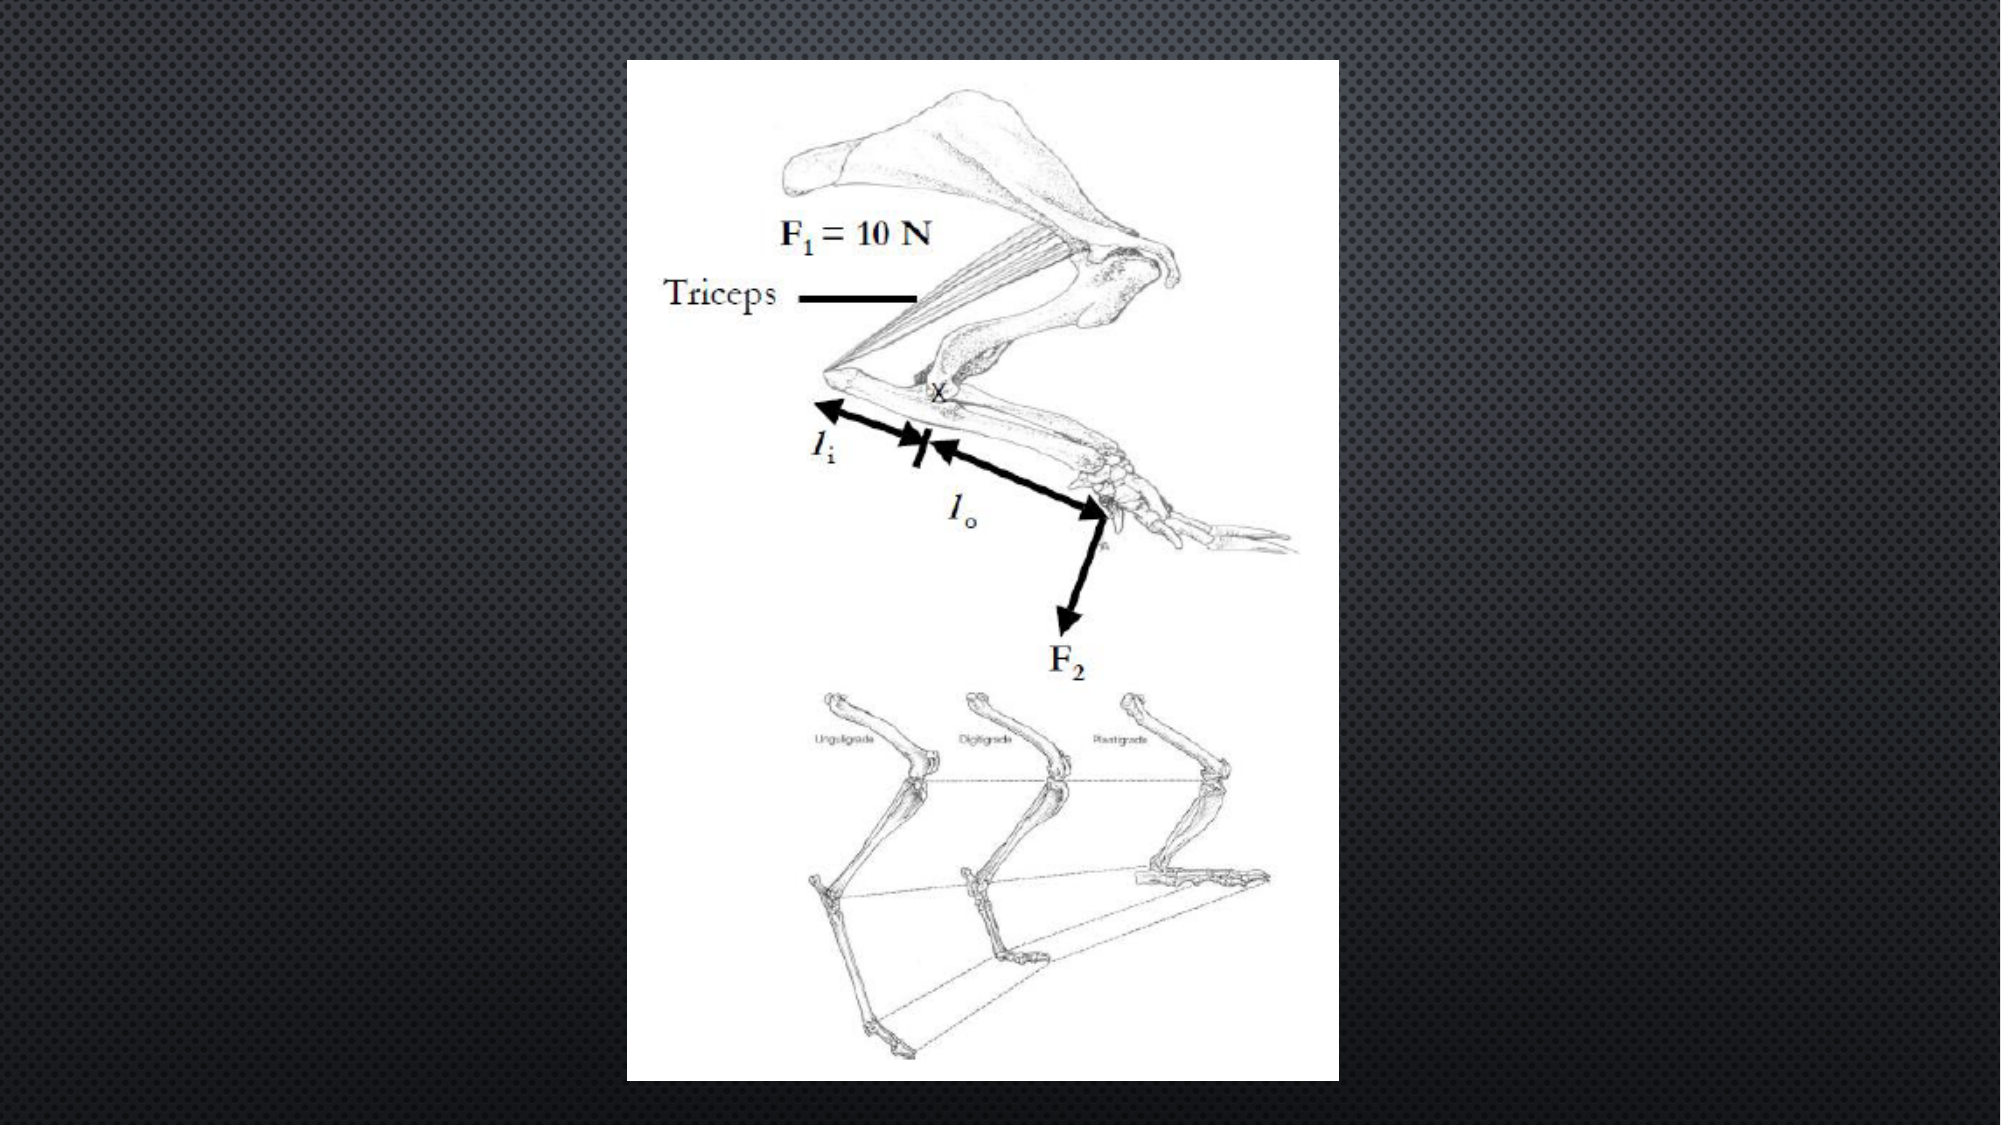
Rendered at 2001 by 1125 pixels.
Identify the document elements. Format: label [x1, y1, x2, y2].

picture [627, 60, 1339, 1081]
